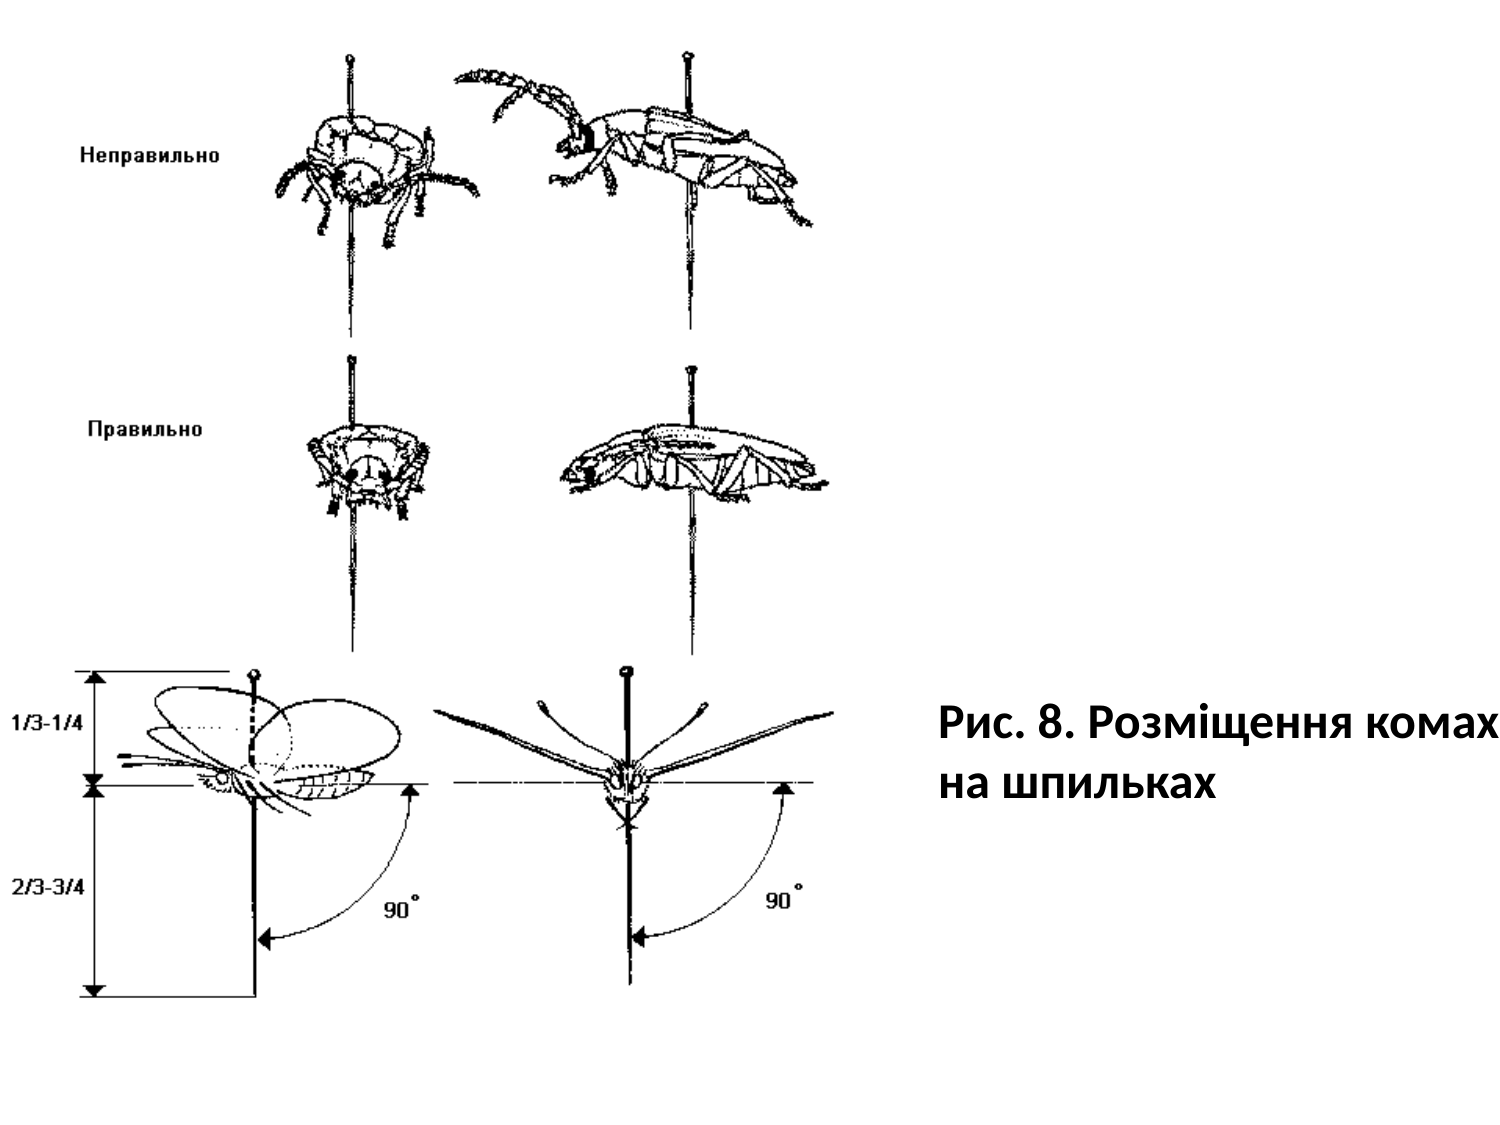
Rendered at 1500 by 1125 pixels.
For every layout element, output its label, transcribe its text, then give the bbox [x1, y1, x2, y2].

list Рис. 8. Розміщення комах на шпильках [923, 680, 1500, 816]
picture [0, 42, 845, 1034]
